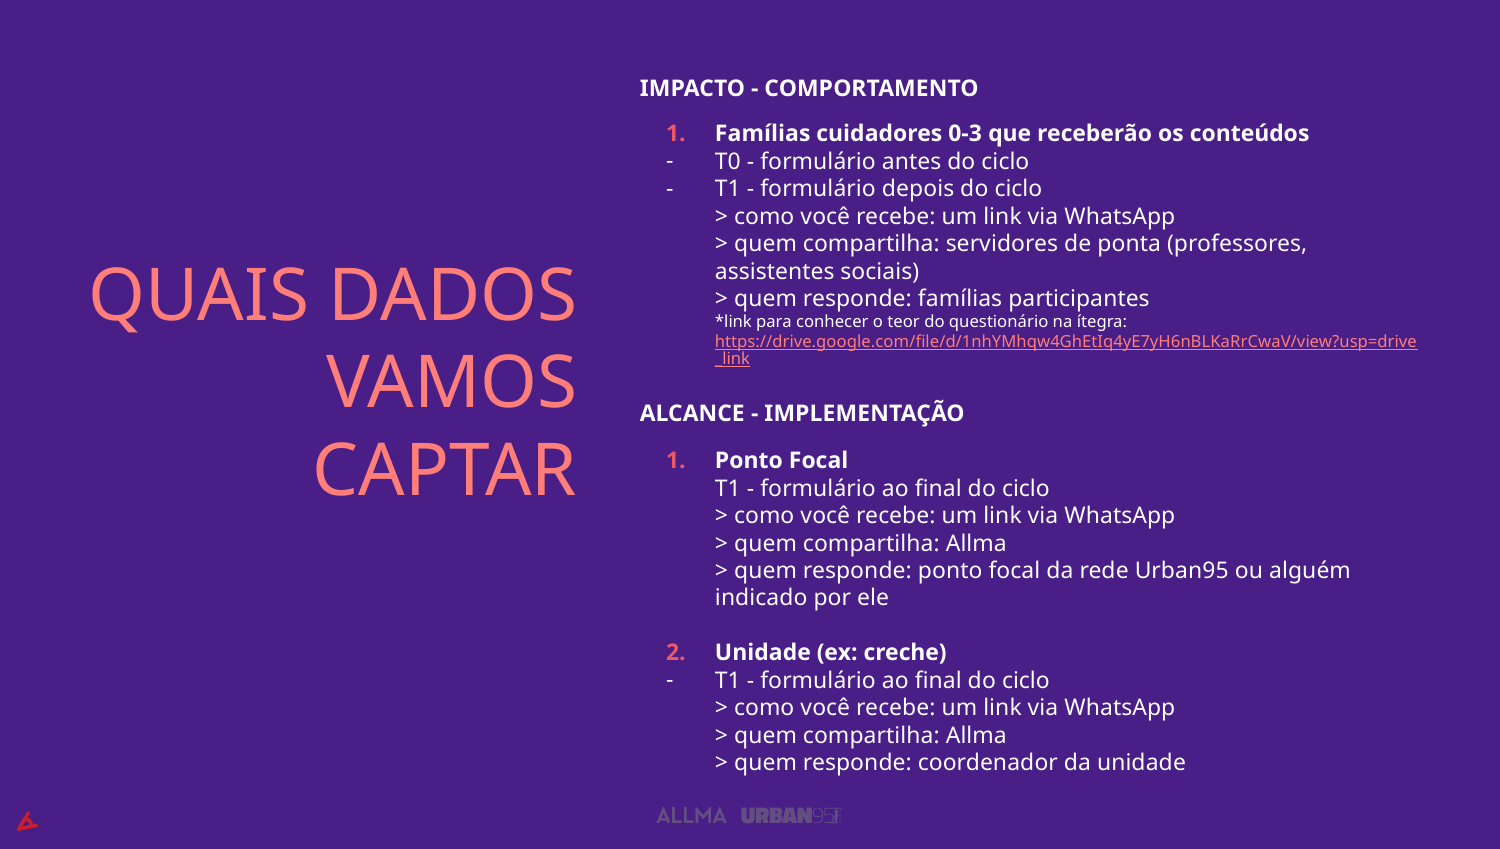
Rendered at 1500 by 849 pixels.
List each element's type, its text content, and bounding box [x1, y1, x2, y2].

text_box QUAIS DADOS VAMOS CAPTAR [60, 232, 593, 526]
text_box IMPACTO - COMPORTAMENTO Famílias cuidadores 0-3 que receberão os conteúdos T0 - formulário antes do ciclo T1 - formulário depois do ciclo > como você recebe: um link via WhatsApp > quem compartilha: servidores de ponta (professores, assistentes sociais) > quem responde: famílias participantes *link para conhecer o teor do questionário na ítegra: https://drive.google.com/file/d/1nhYMhqw4GhEtIq4yE7yH6nBLKaRrCwaV/view?usp=drive_link ALCANCE - IMPLEMENTAÇÃO Ponto Focal T1 - formulário ao final do ciclo > como você recebe: um link via WhatsApp > quem compartilha: Allma > quem responde: ponto focal da rede Urban95 ou alguém indicado por ele Unidade (ex: creche) T1 - formulário ao final do ciclo > como você recebe: um link via WhatsApp > quem compartilha: Allma > quem responde: coordenador da unidade [624, 59, 1440, 774]
picture [654, 805, 728, 824]
picture [14, 808, 41, 833]
picture [737, 804, 846, 827]
